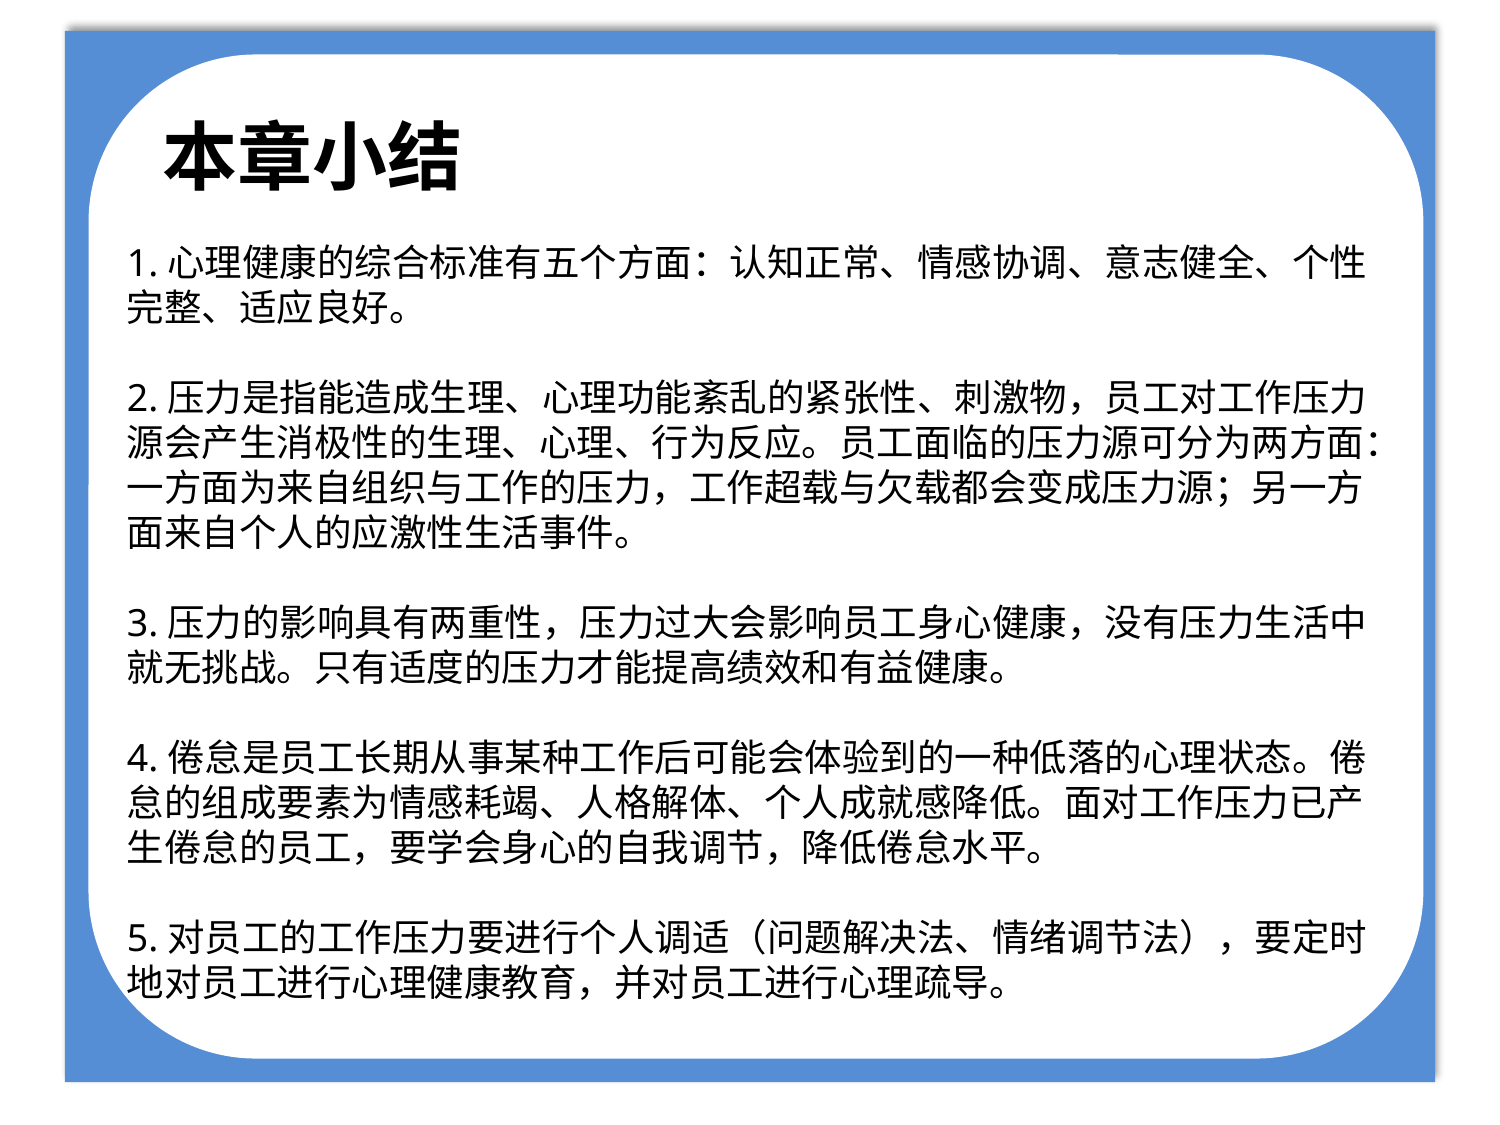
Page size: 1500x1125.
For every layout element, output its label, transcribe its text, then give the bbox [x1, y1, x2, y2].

text_box 1.心理健康的综合标准有五个方面：认知正常、情感协调、意志健全、个性完整、适应良好。 2.压力是指能造成生理、心理功能紊乱的紧张性、刺激物，员工对工作压力源会产生消极性的生理、心理、行为反应。员工面临的压力源可分为两方面：一方面为来自组织与工作的压力，工作超载与欠载都会变成压力源；另一方面来自个人的应激性生活事件。 3.压力的影响具有两重性，压力过大会影响员工身心健康，没有压力生活中就无挑战。只有适度的压力才能提高绩效和有益健康。 4.倦怠是员工长期从事某种工作后可能会体验到的一种低落的心理状态。倦怠的组成要素为情感耗竭、人格解体、个人成就感降低。面对工作压力已产生倦怠的员工，要学会身心的自我调节，降低倦怠水平。 5.对员工的工作压力要进行个人调适（问题解决法、情绪调节法），要定时地对员工进行心理健康教育，并对员工进行心理疏导。 [112, 231, 1388, 1012]
